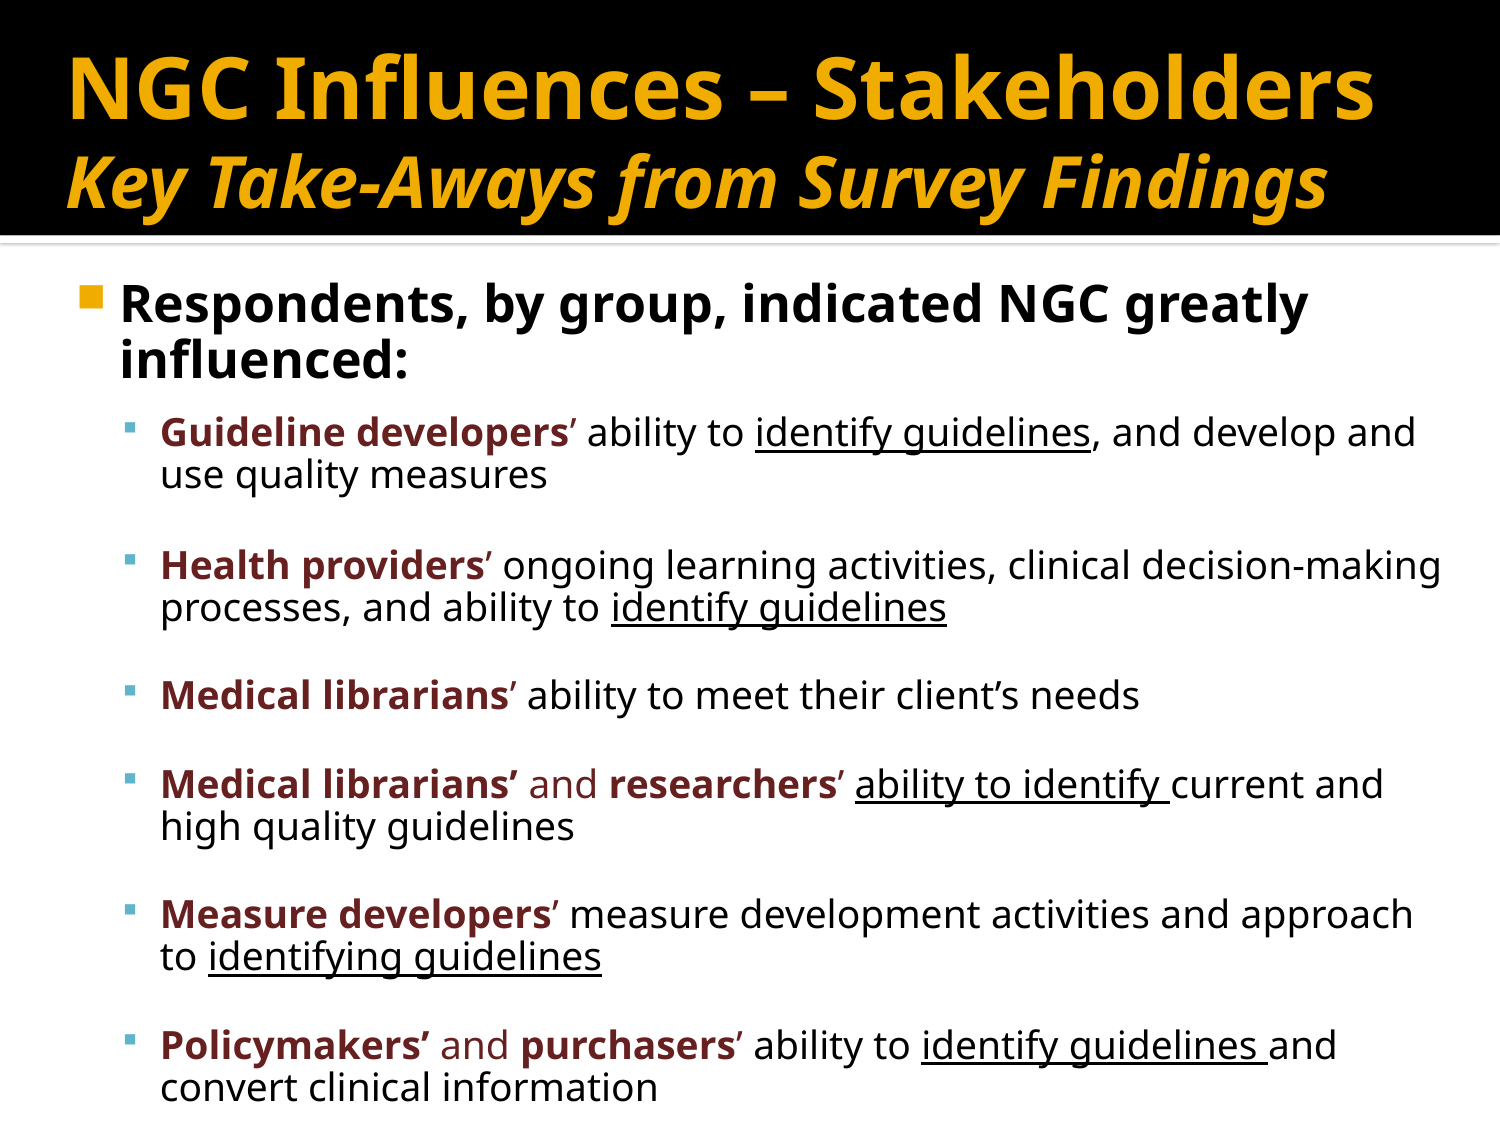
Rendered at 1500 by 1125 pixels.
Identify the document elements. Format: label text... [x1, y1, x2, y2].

title NGC Influences – Stakeholders Key Take-Aways from Survey Findings [50, 25, 1500, 231]
list Respondents, by group, indicated NGC greatly influenced: Guideline developers’ ability to identify guidelines, and develop and use quality measures Health providers’ ongoing learning activities, clinical decision-making processes, and ability to identify guidelines Medical librarians’ ability to meet their client’s needs Medical librarians’ and researchers’ ability to identify current and high quality guidelines Measure developers’ measure development activities and approach to identifying guidelines Policymakers’ and purchasers’ ability to identify guidelines and convert clinical information [50, 262, 1475, 1125]
